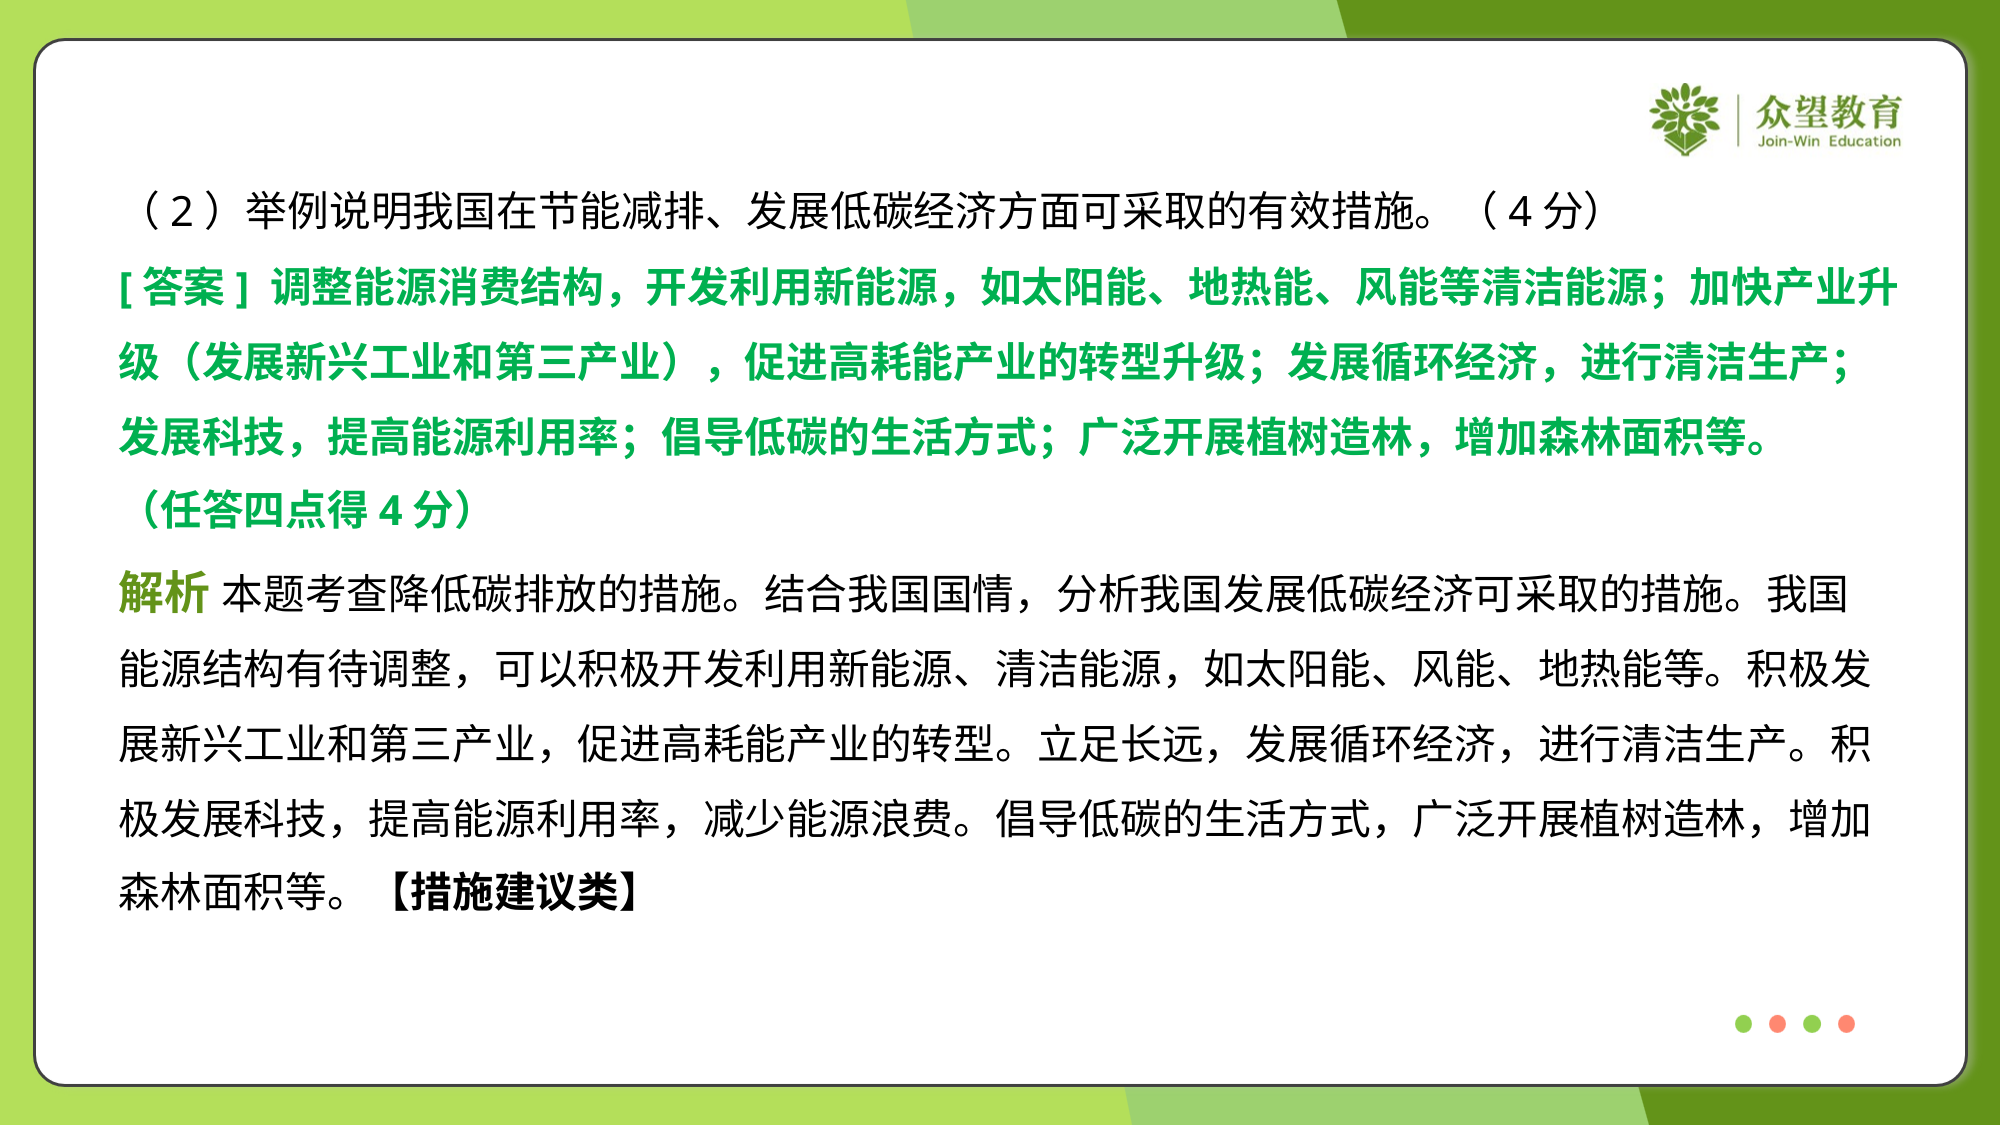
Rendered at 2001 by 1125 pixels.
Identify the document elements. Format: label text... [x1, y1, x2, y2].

text_box 解析 本题考查降低碳排放的措施。结合我国国情，分析我国发展低碳经济可采取的措施。我国 能源结构有待调整，可以积极开发利用新能源、清洁能源，如太阳能、风能、地热能等。积极发 展新兴工业和第三产业，促进高耗能产业的转型。立足长远，发展循环经济，进行清洁生产。积 极发展科技，提高能源利用率，减少能源浪费。倡导低碳的生活方式，广泛开展植树造林，增加 森林面积等。【措施建议类】 [118, 541, 1883, 909]
text_box （2）举例说明我国在节能减排、发展低碳经济方面可采取的有效措施。（4分） [118, 159, 1883, 227]
text_box [答案] 调整能源消费结构，开发利用新能源，如太阳能、地热能、风能等清洁能源；加快产业升 级（发展新兴工业和第三产业），促进高耗能产业的转型升级；发展循环经济，进行清洁生产； 发展科技，提高能源利用率；倡导低碳的生活方式；广泛开展植树造林，增加森林面积等。 （任答四点得4分） [118, 235, 1883, 526]
picture [0, 0, 2000, 1125]
